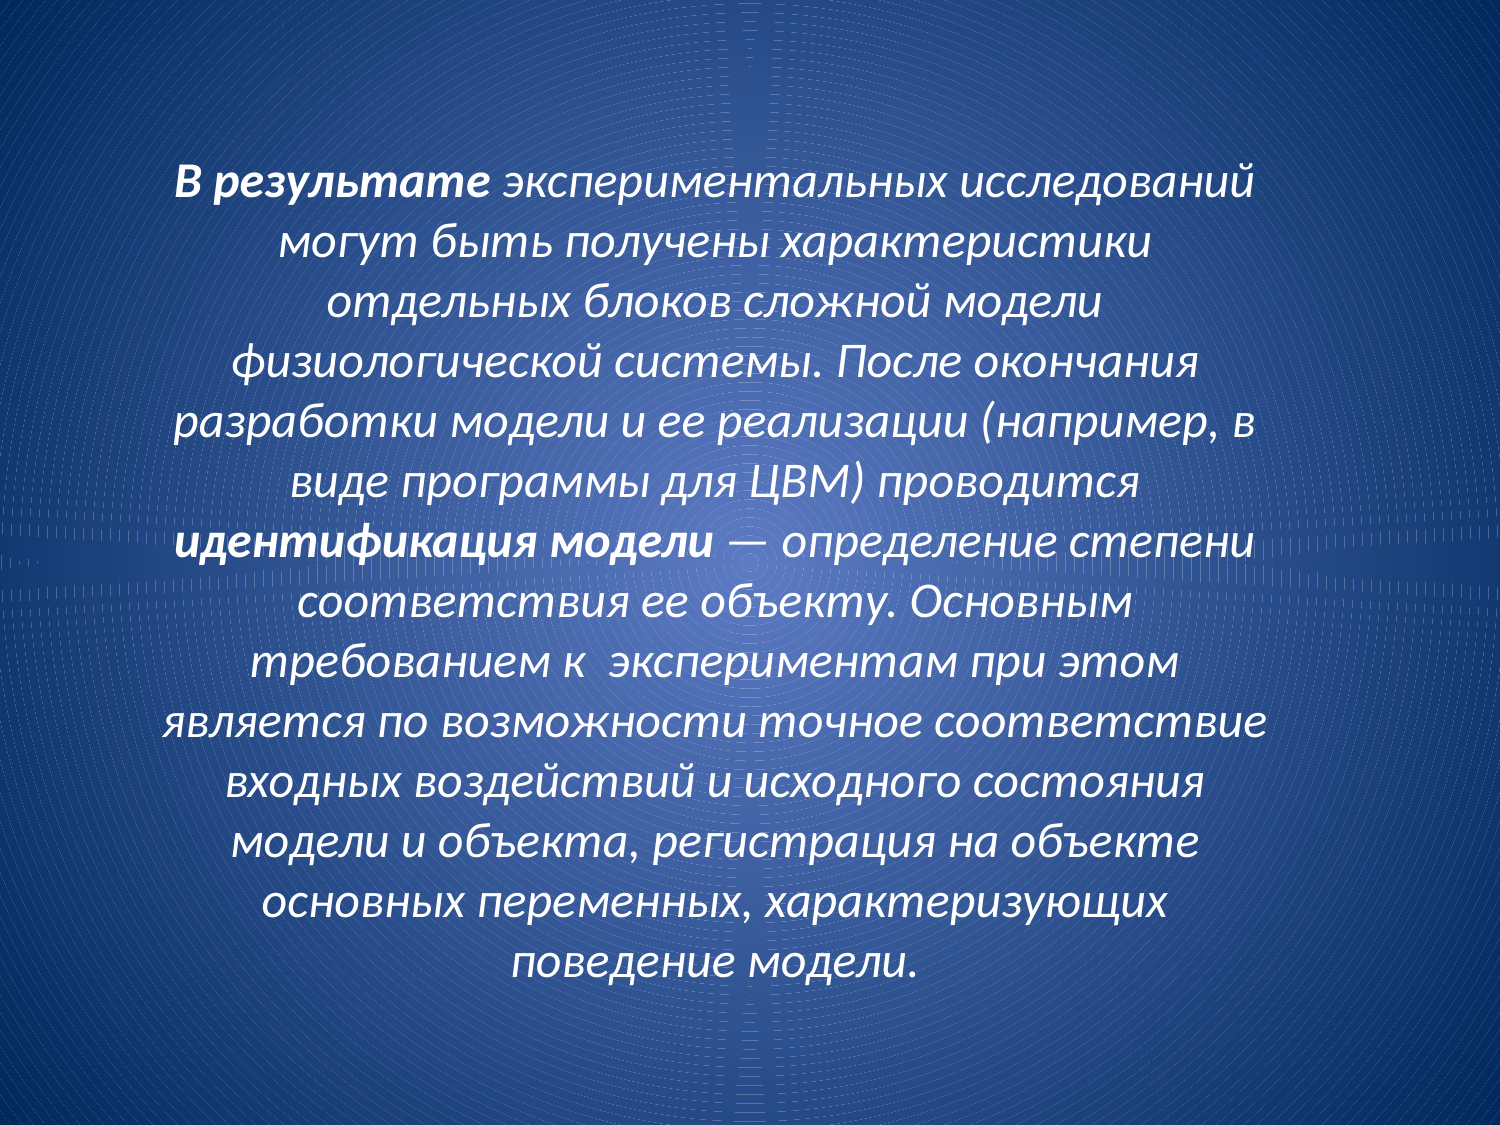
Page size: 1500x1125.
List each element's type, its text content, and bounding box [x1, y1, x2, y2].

text_box В результате экспериментальных исследований могут быть получены характеристики отдельных блоков сложной модели физиологической системы. После окончания разработки модели и ее реализации (например, в виде программы для ЦВМ) проводится идентификация модели — определение степени соответствия ее объекту. Основным требованием к экспериментам при этом является по возможности точное соответствие входных воздействий и исходного состояния модели и объекта, регистрация на объекте основных переменных, характеризующих поведение модели. [140, 140, 1289, 1056]
